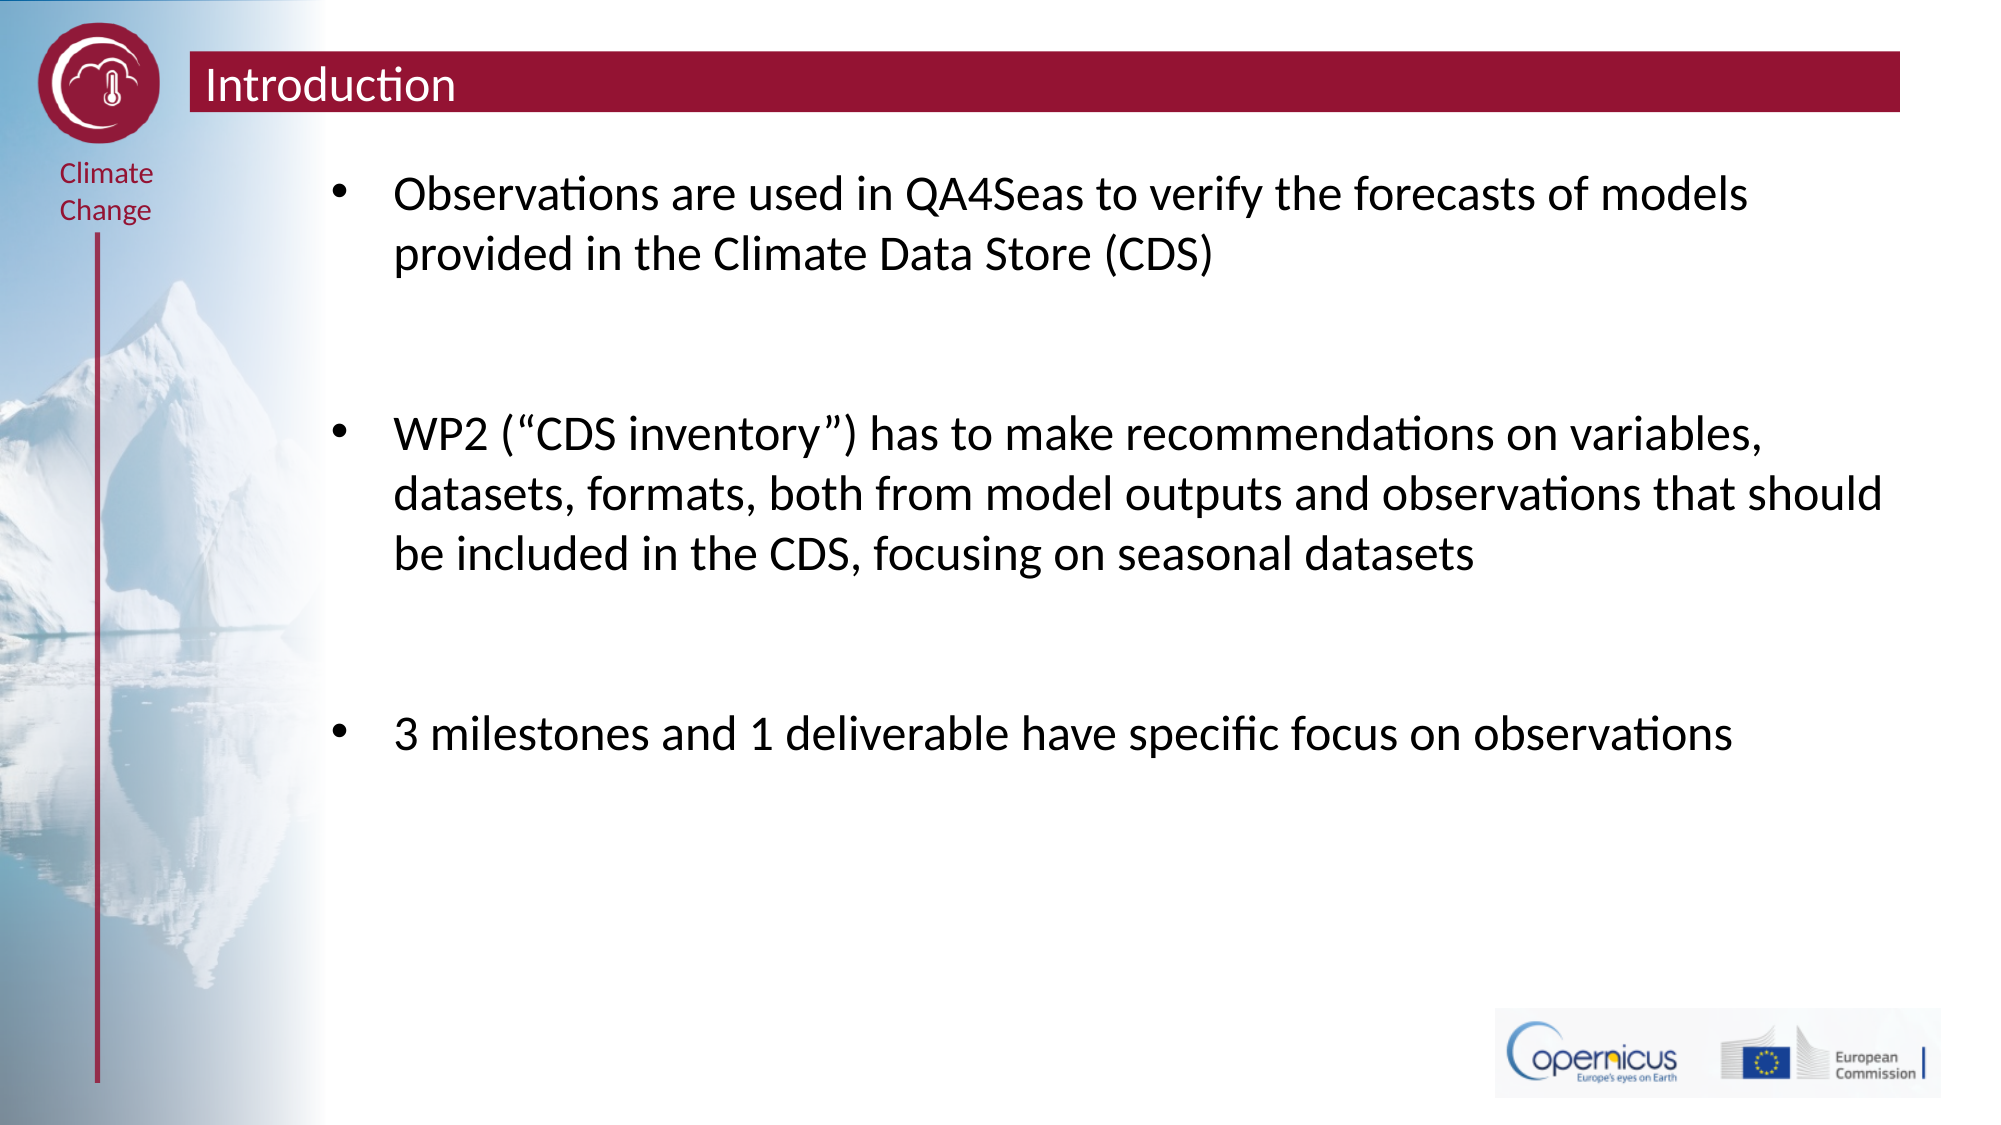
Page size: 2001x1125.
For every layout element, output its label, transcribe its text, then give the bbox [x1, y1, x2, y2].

title Introduction [189, 51, 1900, 113]
picture [1495, 1008, 1941, 1098]
picture [25, 4, 171, 154]
list Observations are used in QA4Seas to verify the forecasts of models provided in the Climate Data Store (CDS) WP2 (“CDS inventory”) has to make recommendations on variables, datasets, formats, both from model outputs and observations that should be included in the CDS, focusing on seasonal datasets 3 milestones and 1 deliverable have specific focus on observations [303, 153, 1900, 990]
